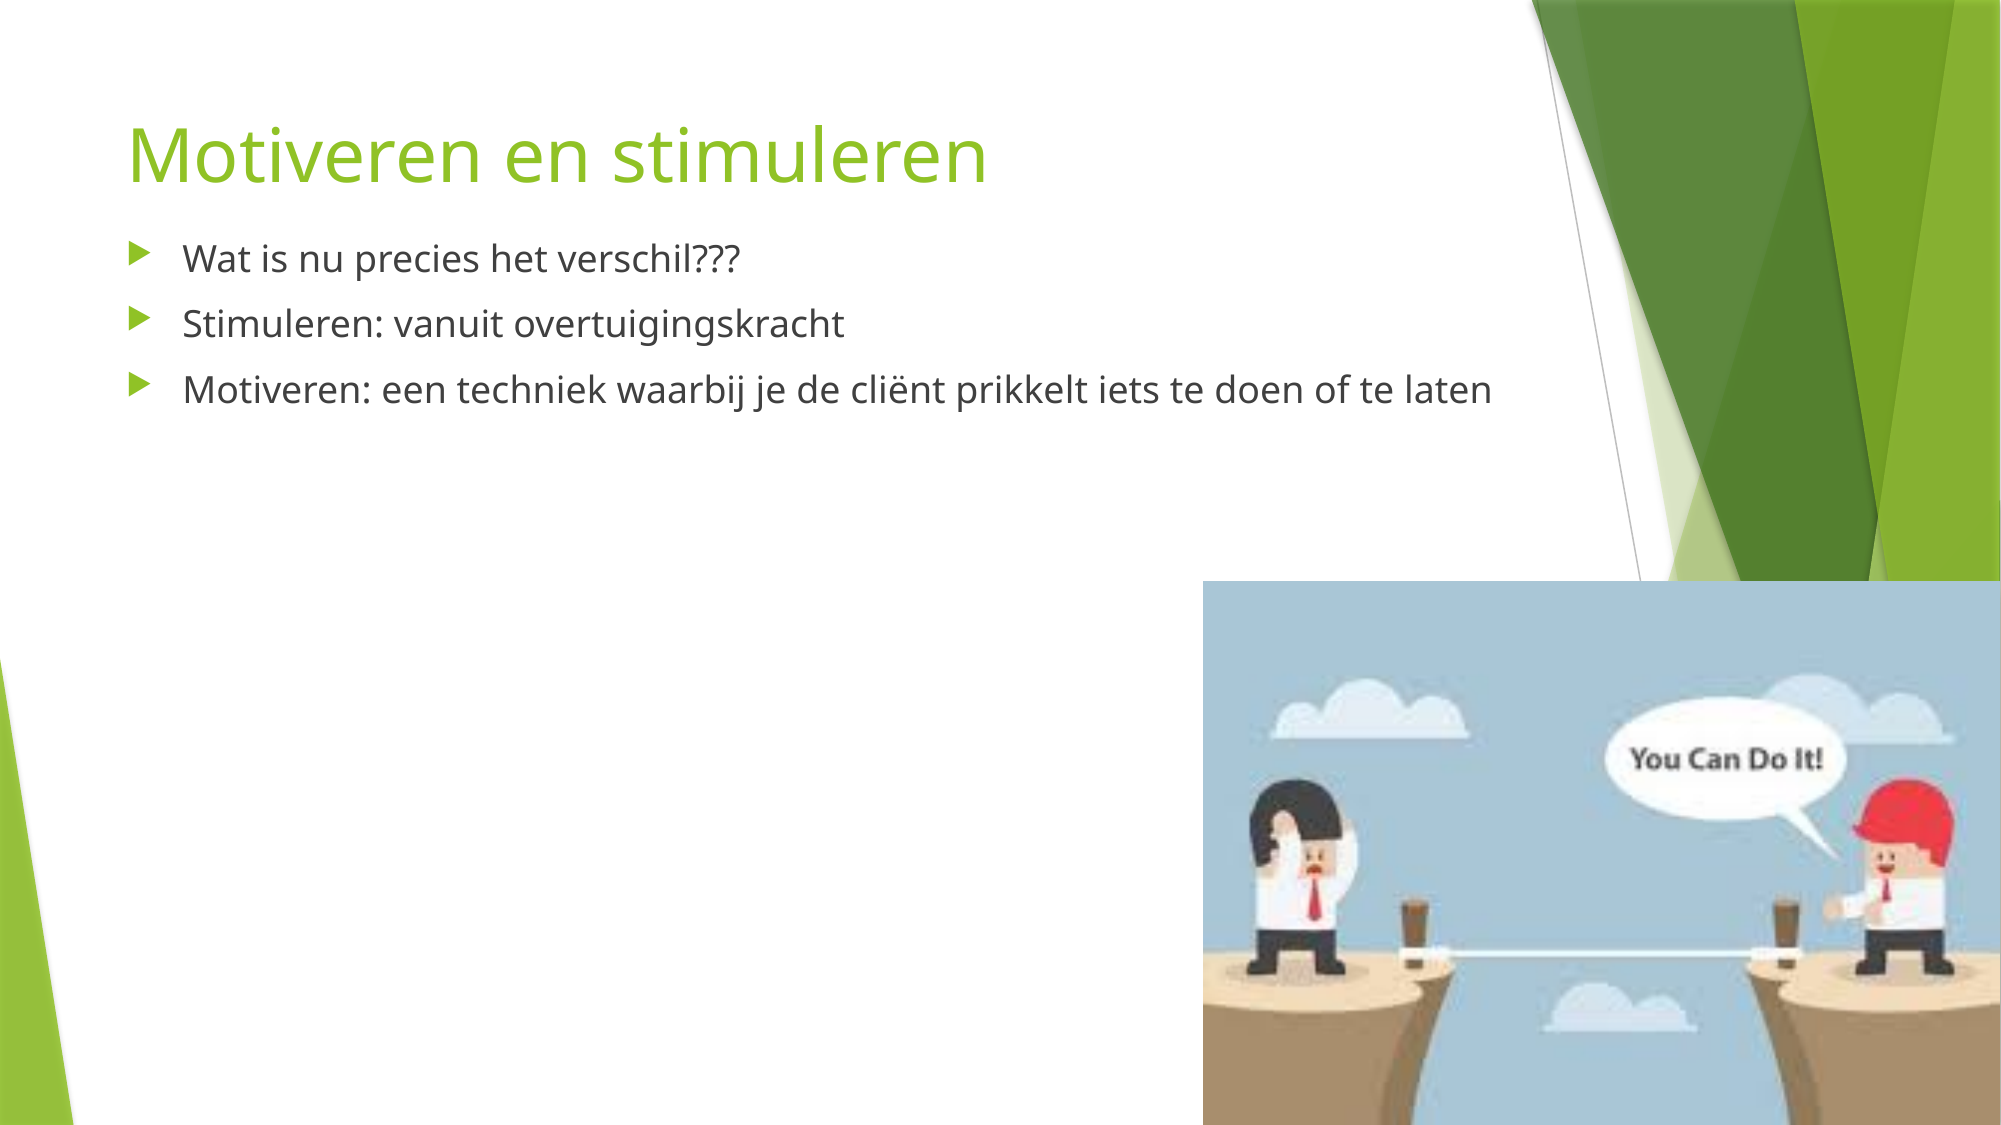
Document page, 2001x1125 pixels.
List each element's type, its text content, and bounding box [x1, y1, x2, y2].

list Wat is nu precies het verschil??? Stimuleren: vanuit overtuigingskracht Motiveren: een techniek waarbij je de cliënt prikkelt iets te doen of te laten [111, 227, 1522, 864]
picture [1203, 581, 2000, 1125]
title Motiveren en stimuleren [111, 99, 1522, 227]
